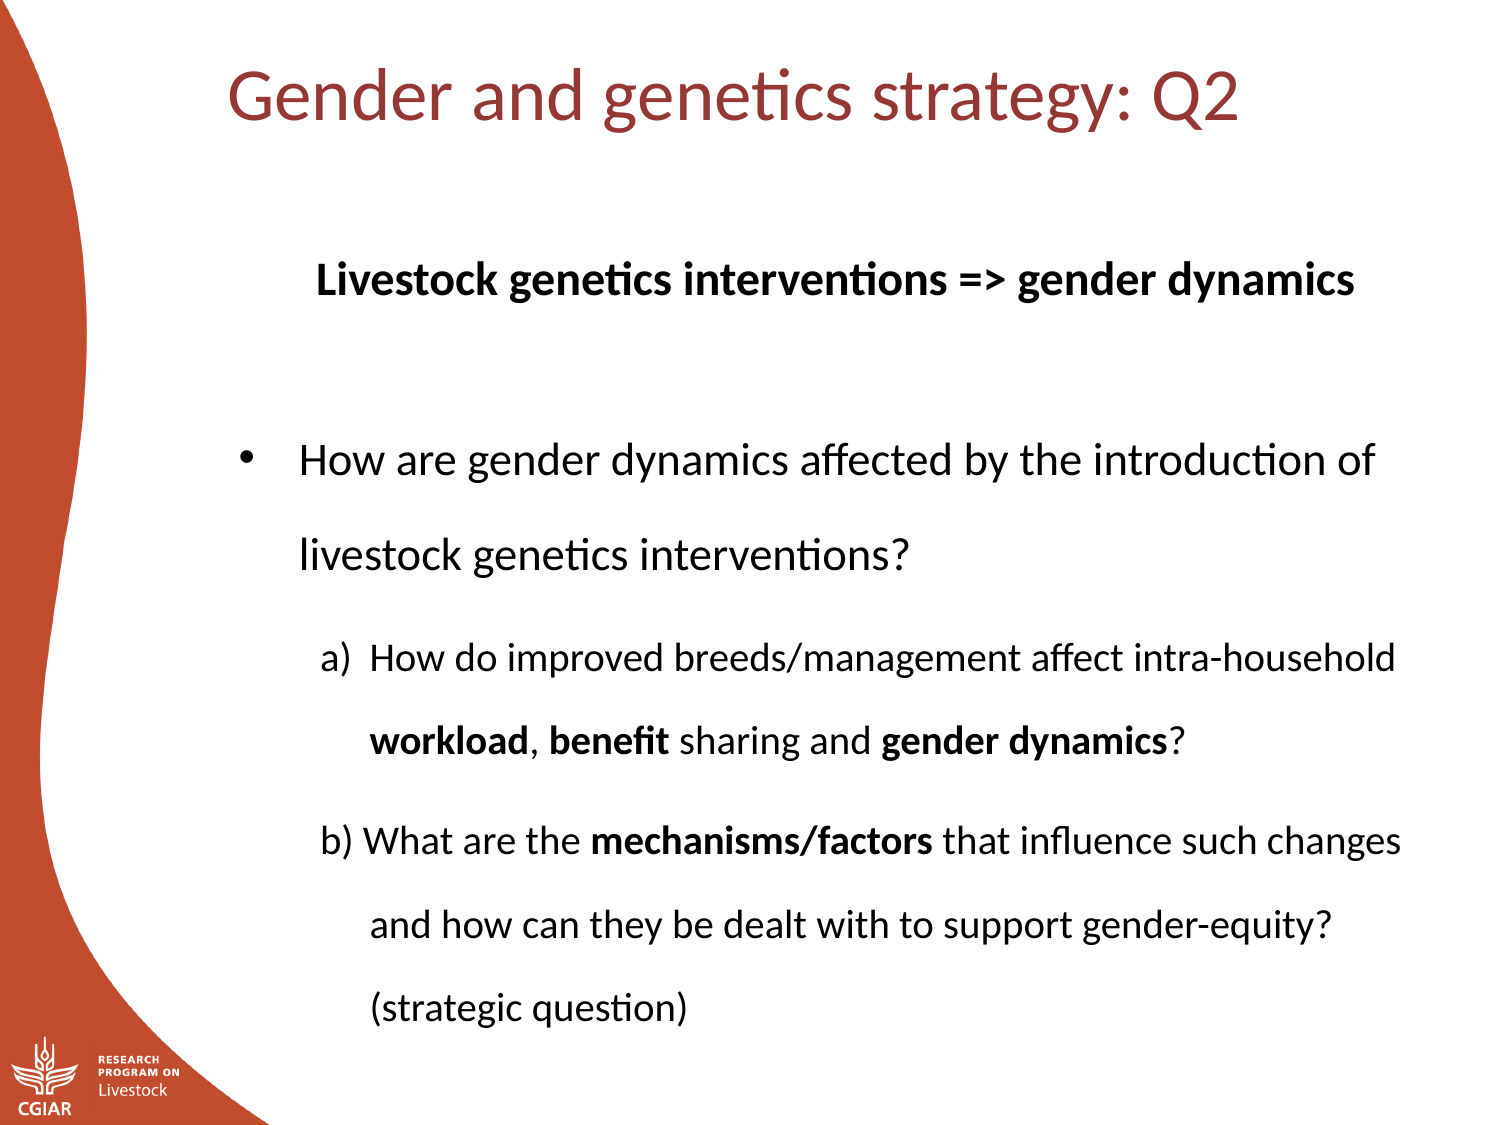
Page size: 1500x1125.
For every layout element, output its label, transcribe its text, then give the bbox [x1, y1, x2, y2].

list Livestock genetics interventions => gender dynamics How are gender dynamics affected by the introduction of livestock genetics interventions? How do improved breeds/management affect intra-household workload, benefit sharing and gender dynamics? b) What are the mechanisms/factors that influence such changes and how can they be dealt with to support gender-equity? (strategic question) [223, 228, 1449, 1063]
list Gender and genetics strategy: Q2 [212, 37, 1450, 225]
picture [0, 0, 270, 1125]
